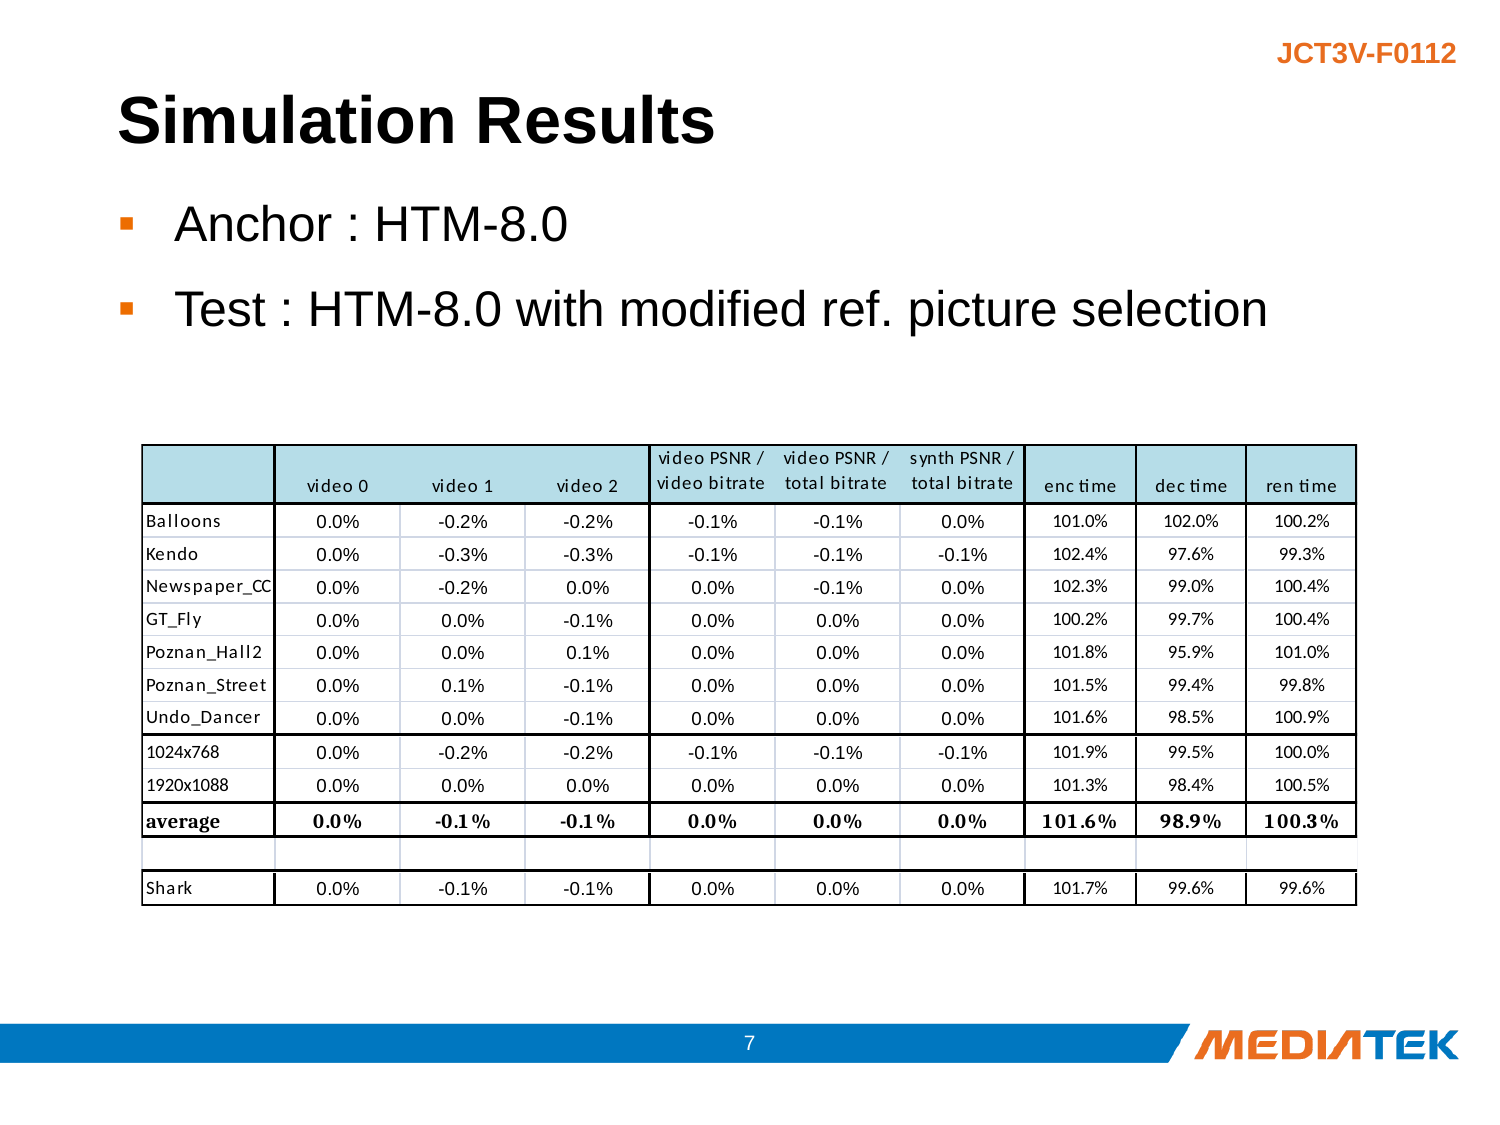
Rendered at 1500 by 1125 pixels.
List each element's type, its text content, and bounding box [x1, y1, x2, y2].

picture [789, 1023, 1459, 1063]
picture [141, 444, 1359, 908]
list Anchor : HTM-8.0 Test : HTM-8.0 with modified ref. picture selection [102, 184, 1425, 998]
slide_number 6 [711, 1022, 789, 1090]
picture [0, 1023, 711, 1063]
title Simulation Results [101, 62, 1425, 172]
